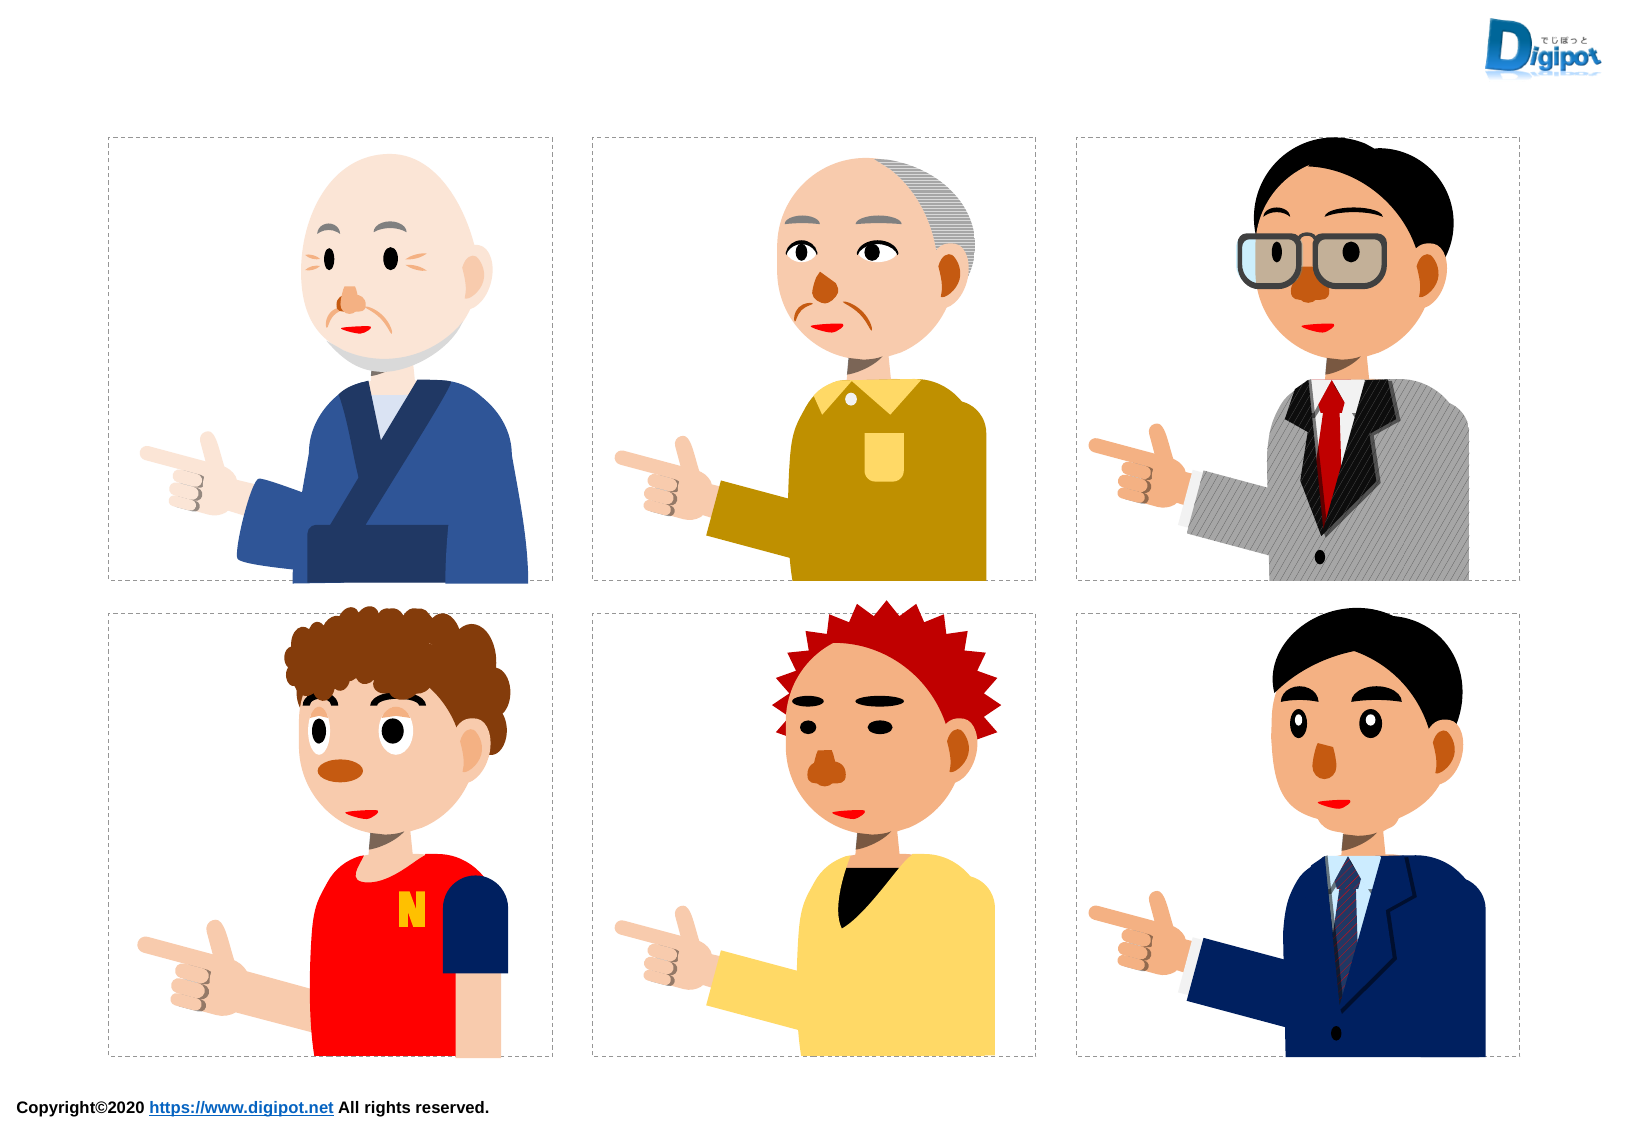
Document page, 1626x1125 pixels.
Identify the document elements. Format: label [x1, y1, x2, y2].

text_box [129, 153, 529, 584]
text_box [131, 606, 511, 1059]
text_box [1080, 117, 1470, 581]
picture [1485, 18, 1602, 82]
text_box [607, 588, 1002, 1056]
text_box [1080, 588, 1486, 1058]
text_box [607, 157, 987, 581]
